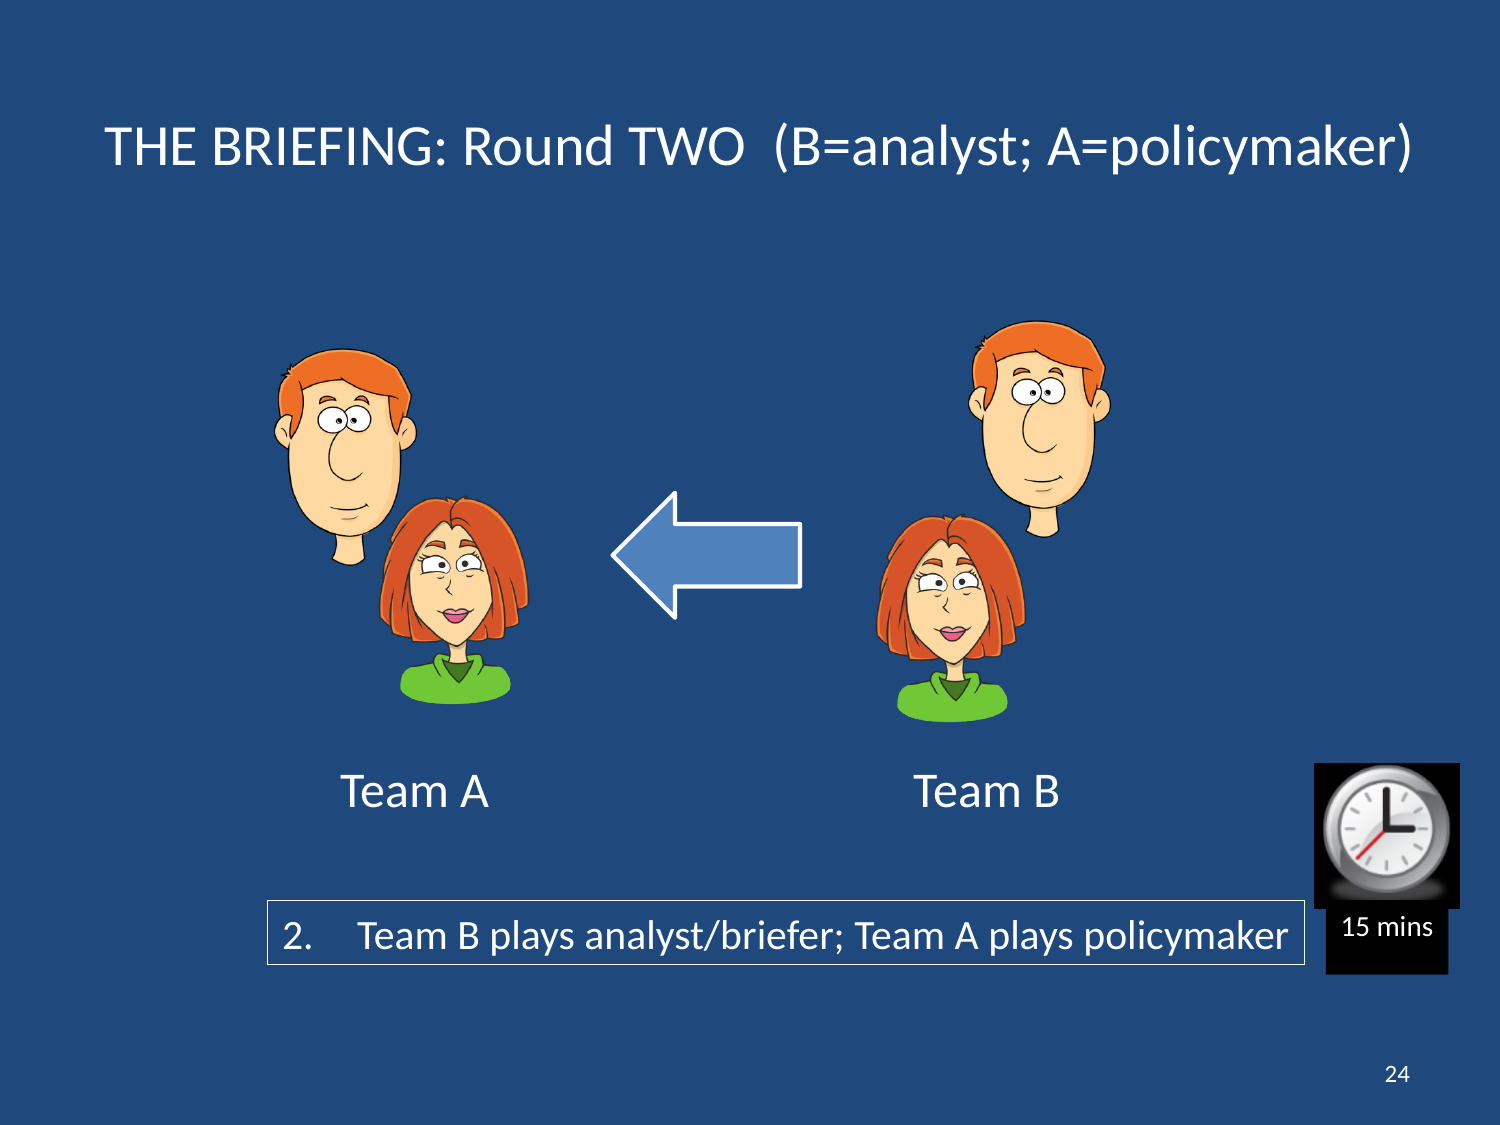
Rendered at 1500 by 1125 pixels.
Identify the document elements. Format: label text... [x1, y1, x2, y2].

text_box Team A [325, 750, 505, 826]
text_box [610, 490, 803, 620]
text_box Team B [898, 750, 1076, 826]
slide_number 24 [1074, 1042, 1425, 1103]
picture [821, 305, 1161, 743]
text_box Team B plays analyst/briefer; Team A plays policymaker [267, 900, 1305, 965]
text_box THE BRIEFING: Round TWO (B=analyst; A=policymaker) [16, 99, 1500, 268]
text_box 15 mins [1325, 916, 1449, 975]
picture [216, 333, 576, 726]
picture [1314, 762, 1461, 909]
